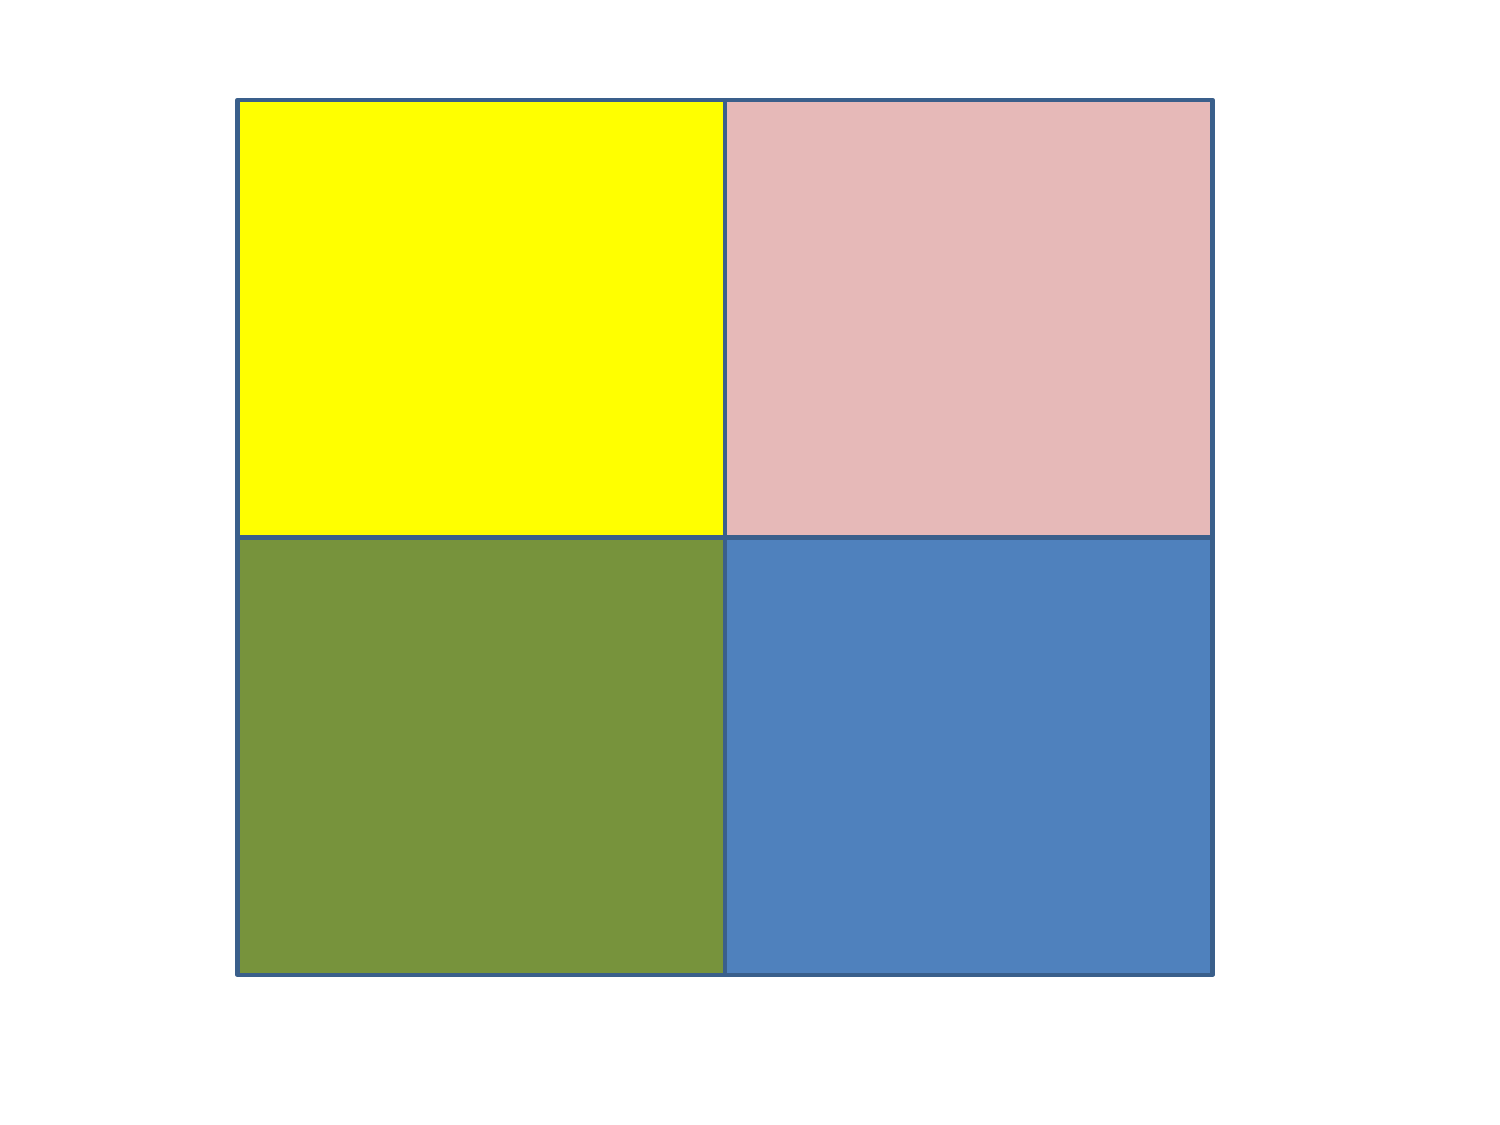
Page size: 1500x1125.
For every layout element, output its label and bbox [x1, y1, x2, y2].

text_box [235, 98, 723, 535]
text_box [723, 98, 1215, 539]
text_box [235, 535, 727, 977]
text_box [727, 539, 1215, 977]
